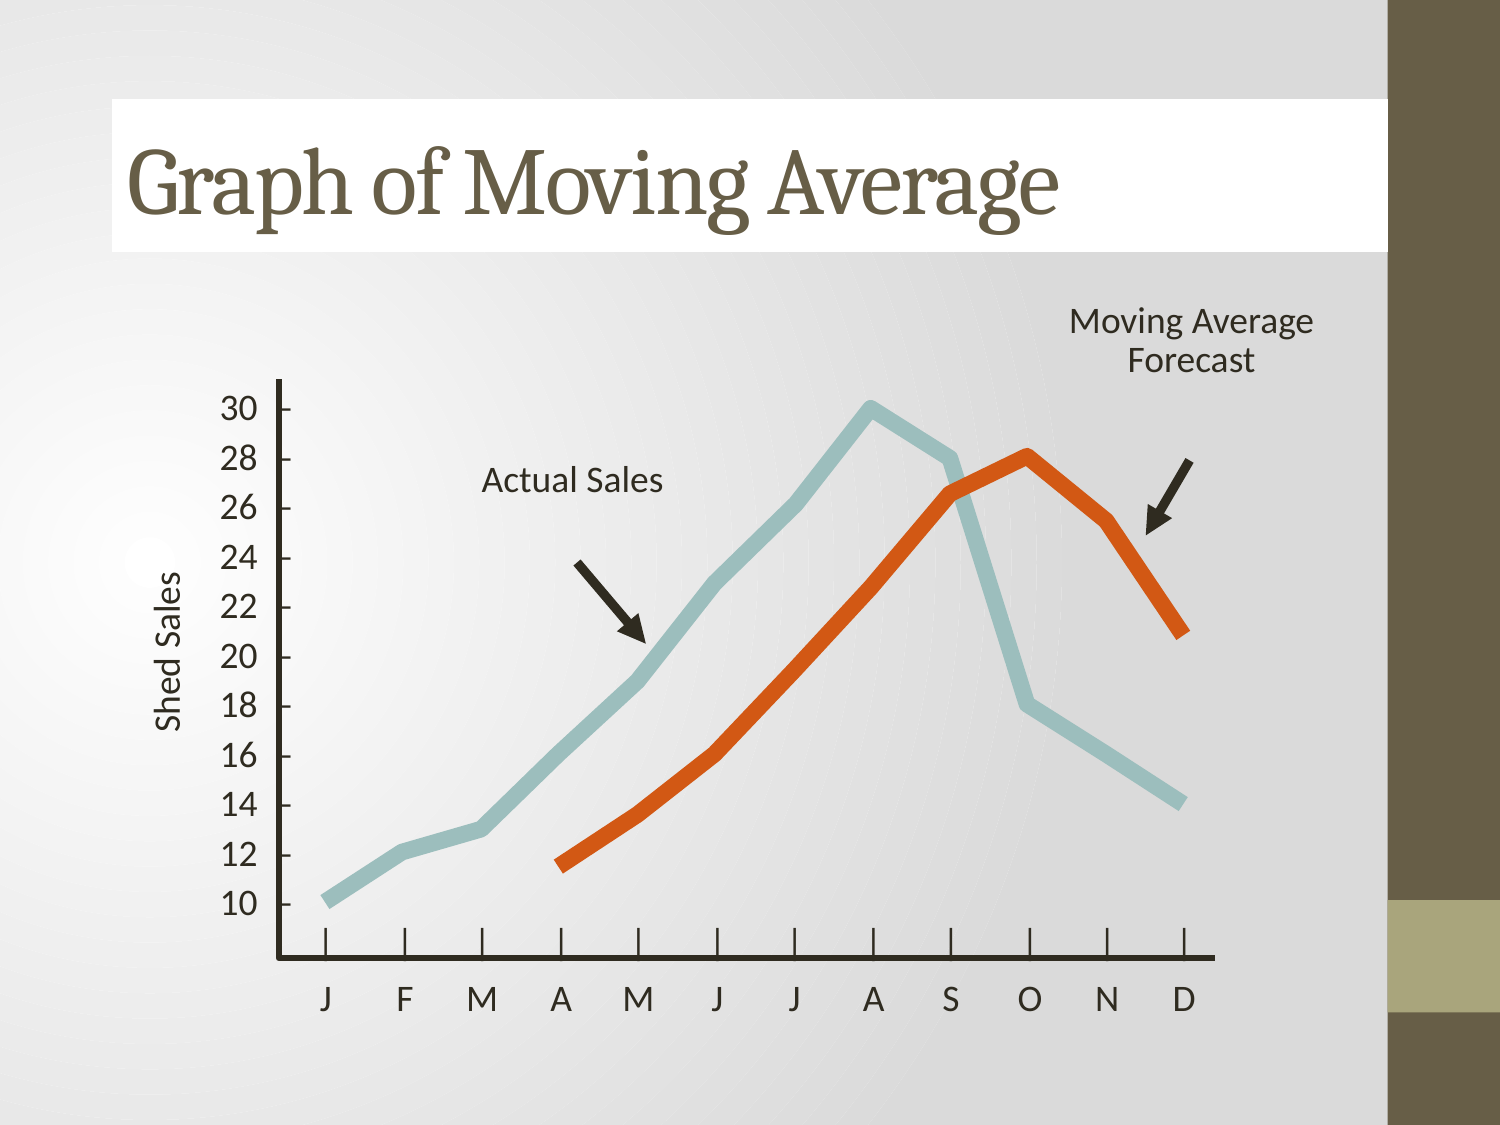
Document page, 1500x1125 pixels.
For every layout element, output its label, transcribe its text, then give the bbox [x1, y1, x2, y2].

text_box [453, 453, 693, 645]
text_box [1046, 295, 1337, 536]
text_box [134, 370, 1216, 1028]
title Graph of Moving Average [112, 99, 1388, 252]
